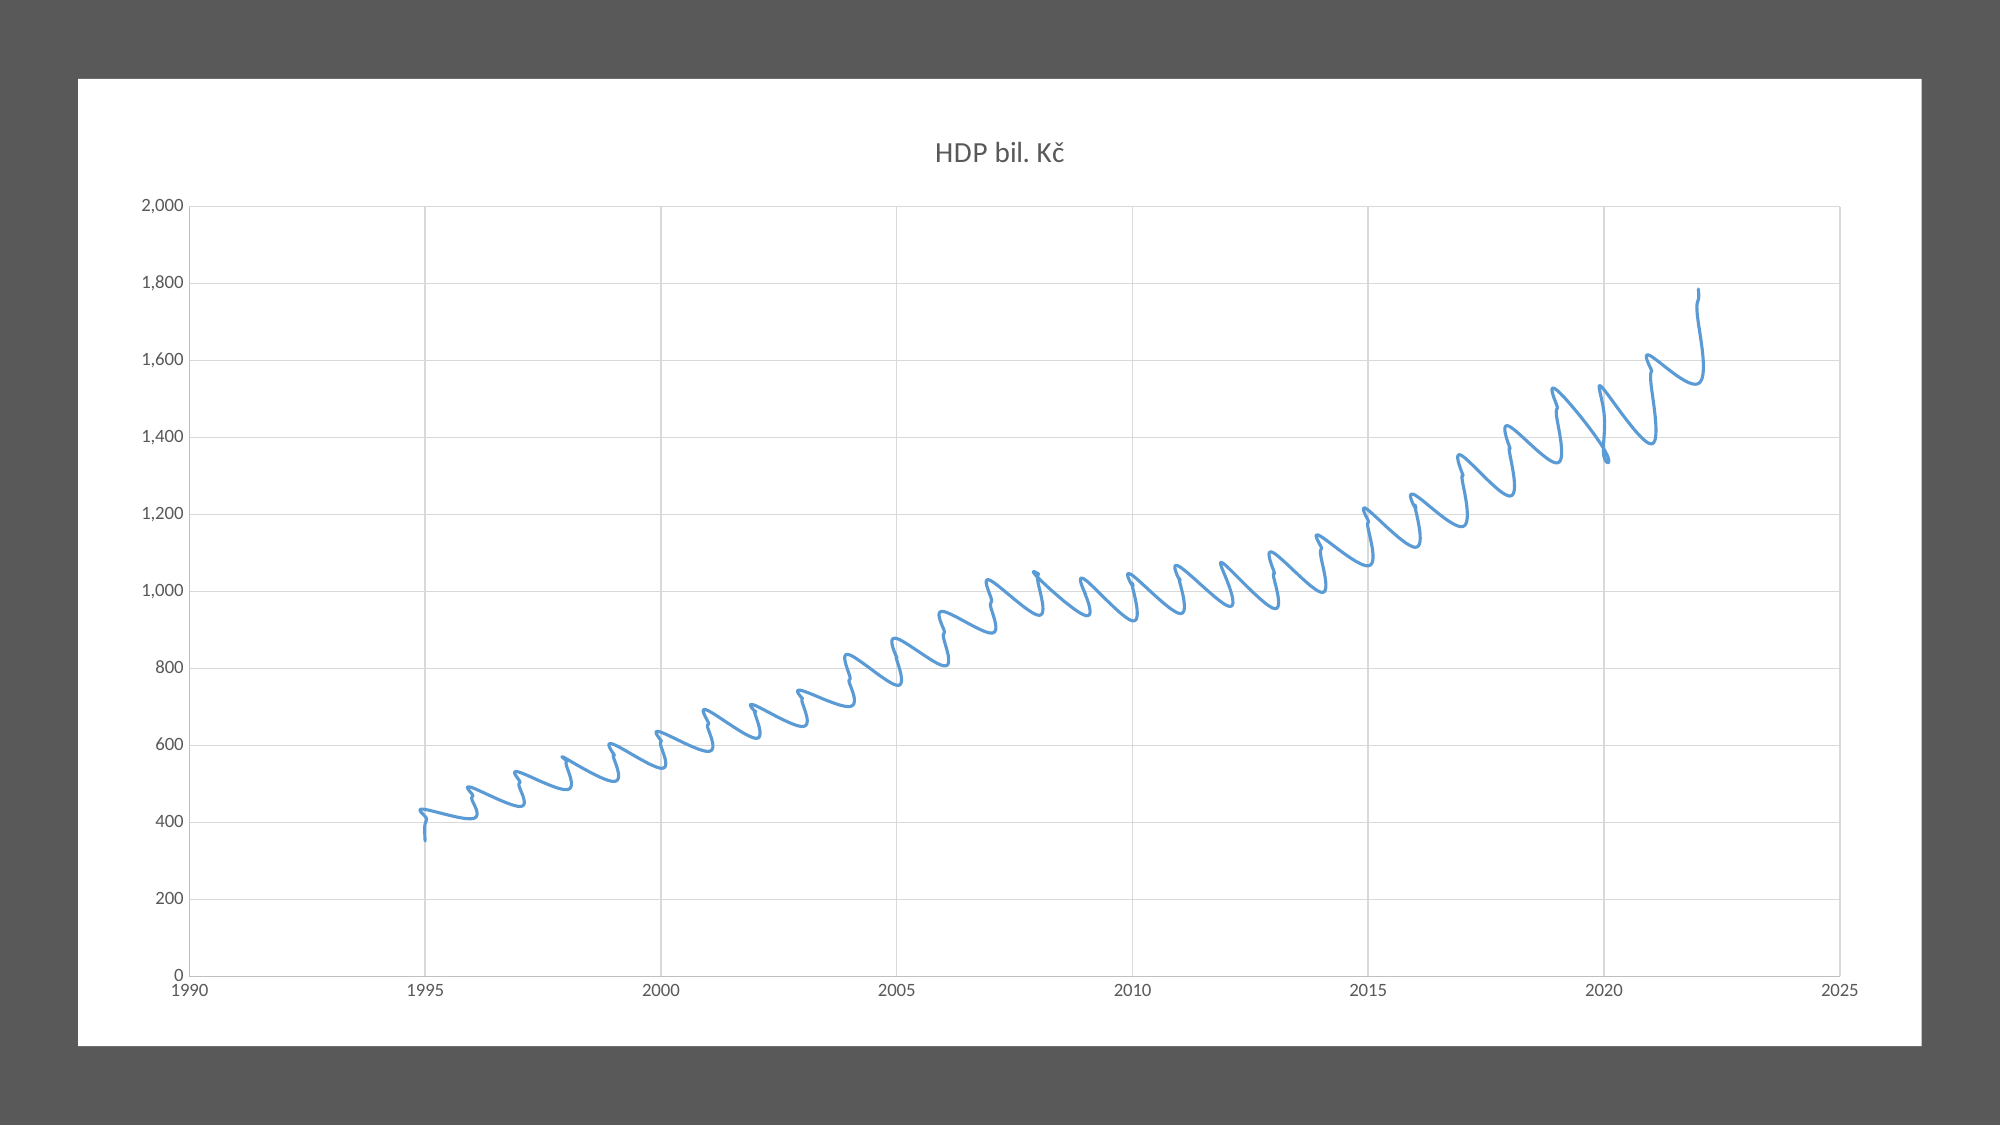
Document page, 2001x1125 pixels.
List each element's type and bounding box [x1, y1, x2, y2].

chart [105, 105, 1895, 1020]
text_box [0, 0, 2000, 1125]
text_box [77, 78, 1923, 1047]
